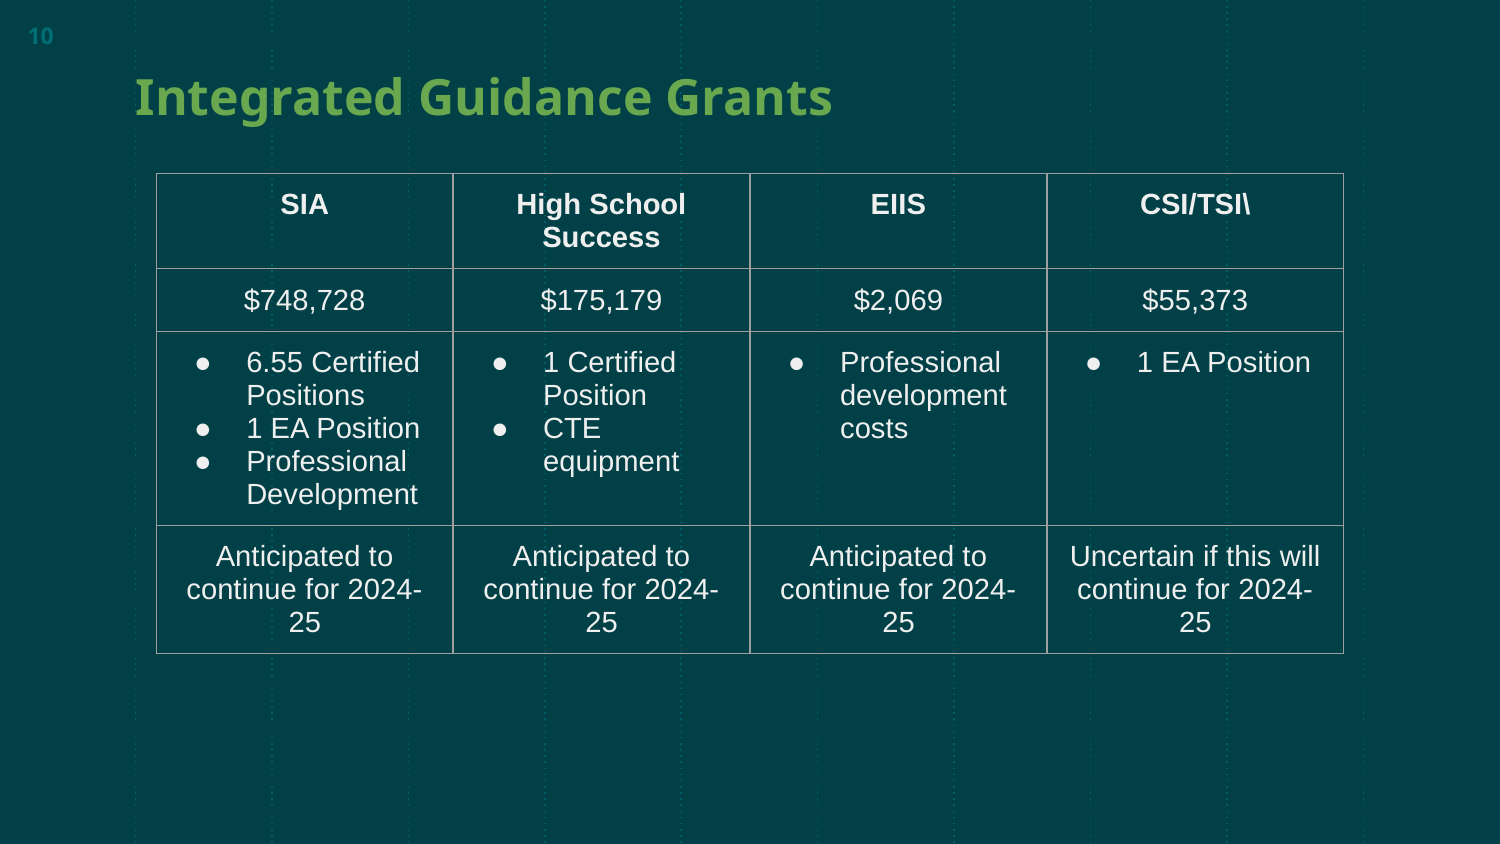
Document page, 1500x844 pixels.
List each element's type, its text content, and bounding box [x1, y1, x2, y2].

table_cell Anticipated to continue for 2024-25 [454, 526, 749, 653]
slide_number ‹#› [12, 6, 103, 66]
table_header CSI/TSI\ [1048, 174, 1343, 268]
table_cell Anticipated to continue for 2024-25 [751, 526, 1046, 653]
table_cell 6.55 Certified Positions 1 EA Position Professional Development [157, 332, 452, 525]
table_cell $2,069 [751, 269, 1046, 331]
table_cell 1 Certified Position CTE equipment [454, 332, 749, 525]
table_cell Uncertain if this will continue for 2024-25 [1048, 526, 1343, 653]
table_header EIIS [751, 174, 1046, 268]
table_header High School Success [454, 174, 749, 268]
table_cell $175,179 [454, 269, 749, 331]
title Integrated Guidance Grants [120, 26, 1092, 141]
table_cell $748,728 [157, 269, 452, 331]
table_cell Professional development costs [751, 332, 1046, 525]
table_header SIA [157, 174, 452, 268]
table_cell 1 EA Position [1048, 332, 1343, 525]
table_cell $55,373 [1048, 269, 1343, 331]
table_cell Anticipated to continue for 2024-25 [157, 526, 452, 653]
